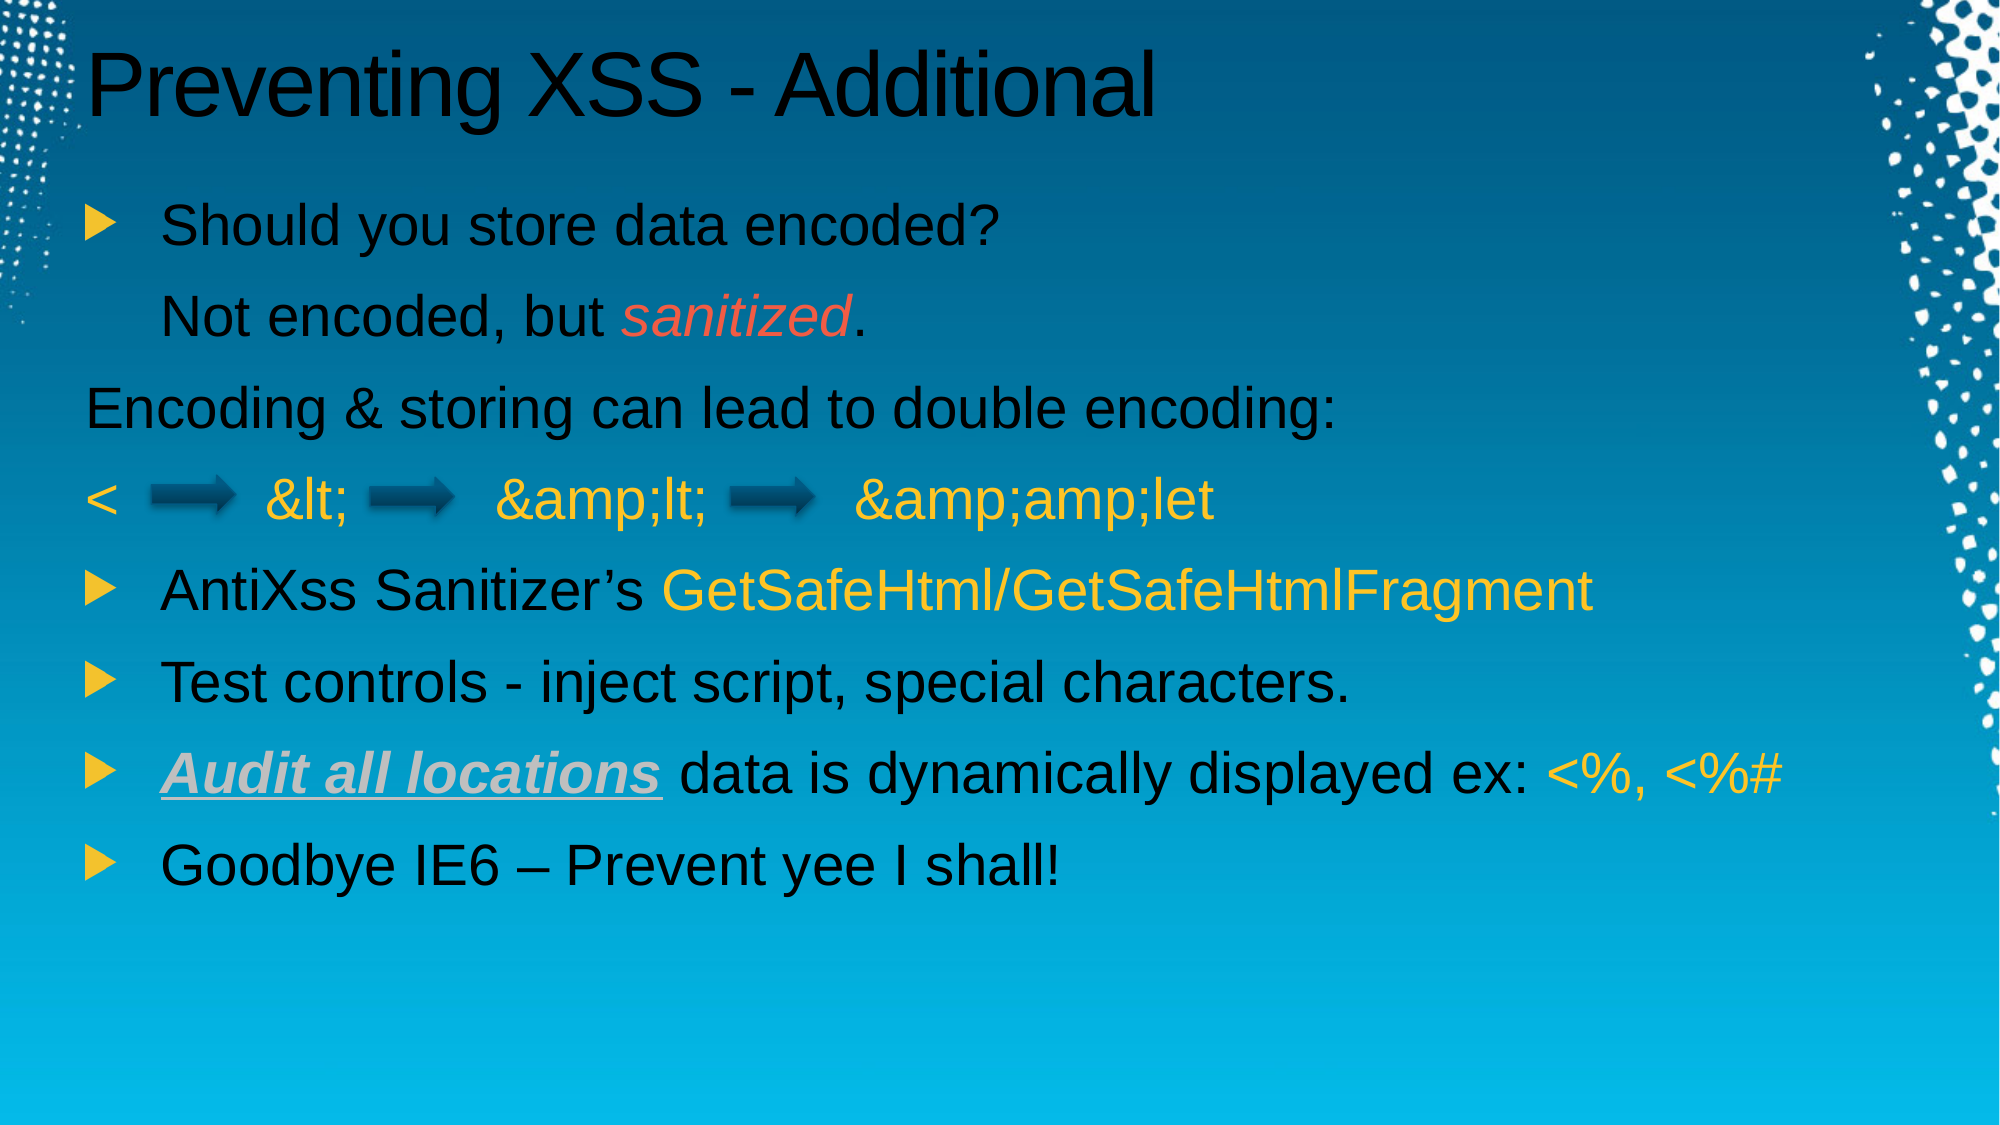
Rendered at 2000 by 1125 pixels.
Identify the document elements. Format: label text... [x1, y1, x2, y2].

picture [34, 101, 43, 111]
picture [43, 42, 49, 53]
picture [746, 757, 758, 792]
picture [526, 756, 543, 793]
picture [944, 579, 977, 609]
picture [58, 32, 66, 41]
picture [667, 506, 671, 518]
picture [1146, 579, 1175, 610]
picture [848, 855, 872, 884]
picture [784, 855, 809, 896]
picture [1970, 426, 1980, 436]
picture [1161, 672, 1165, 701]
picture [619, 580, 641, 609]
picture [17, 129, 23, 136]
picture [1914, 274, 1920, 291]
picture [1268, 763, 1273, 804]
picture [1015, 570, 1051, 610]
picture [491, 762, 520, 793]
picture [463, 672, 485, 701]
picture [1929, 27, 1945, 45]
picture [1914, 308, 1929, 326]
picture [985, 568, 989, 609]
text_box [150, 474, 237, 515]
picture [1434, 579, 1459, 621]
picture [450, 580, 454, 609]
picture [918, 573, 932, 610]
picture [1059, 579, 1085, 610]
picture [1935, 0, 2000, 306]
picture [896, 506, 914, 519]
picture [33, 0, 42, 10]
picture [1005, 672, 1032, 701]
picture [938, 580, 943, 609]
picture [33, 88, 42, 97]
picture [204, 580, 208, 609]
picture [797, 579, 826, 610]
picture [715, 763, 742, 792]
picture [47, 0, 57, 10]
picture [752, 849, 764, 884]
picture [606, 506, 610, 518]
picture [1957, 187, 1971, 200]
picture [1983, 404, 1992, 414]
picture [1168, 506, 1192, 519]
picture [1920, 257, 1932, 264]
picture [524, 580, 545, 609]
picture [472, 846, 497, 884]
picture [1583, 753, 1600, 777]
picture [317, 672, 342, 701]
picture [253, 666, 265, 701]
picture [1984, 349, 1992, 357]
picture [13, 41, 25, 49]
picture [759, 570, 791, 610]
picture [1915, 109, 1924, 119]
picture [1013, 514, 1017, 526]
picture [1276, 763, 1292, 792]
picture [818, 666, 830, 701]
picture [586, 580, 590, 609]
picture [29, 27, 38, 38]
text_box [729, 476, 816, 517]
picture [1212, 672, 1234, 701]
picture [1578, 573, 1592, 610]
picture [1968, 481, 1978, 492]
picture [696, 672, 718, 701]
picture [1963, 589, 1976, 607]
picture [658, 855, 683, 884]
picture [86, 662, 114, 696]
picture [162, 571, 197, 609]
picture [1993, 321, 2000, 339]
picture [1932, 235, 1943, 241]
picture [631, 762, 658, 793]
picture [1026, 763, 1037, 792]
picture [725, 672, 747, 701]
picture [1945, 213, 1955, 220]
picture [1988, 691, 2000, 709]
picture [1291, 672, 1295, 701]
picture [380, 666, 392, 701]
picture [215, 580, 226, 609]
picture [205, 763, 236, 793]
picture [376, 751, 390, 792]
picture [1922, 200, 1934, 207]
picture [1978, 517, 1987, 527]
picture [18, 0, 29, 6]
picture [1240, 666, 1252, 701]
picture [1638, 787, 1642, 800]
picture [1955, 246, 1965, 256]
picture [588, 506, 592, 518]
picture [55, 62, 62, 69]
picture [740, 573, 754, 610]
picture [86, 205, 114, 239]
picture [1089, 573, 1103, 610]
picture [827, 568, 842, 609]
picture [1145, 763, 1170, 804]
picture [1180, 672, 1207, 701]
picture [161, 753, 197, 792]
picture [417, 580, 444, 609]
picture [86, 753, 114, 787]
picture [307, 506, 311, 518]
picture [264, 571, 295, 609]
picture [1293, 579, 1326, 609]
picture [1992, 438, 2000, 448]
picture [966, 506, 970, 518]
picture [1926, 344, 1939, 358]
list Should you store data encoded? Not encoded, but sanitized. Encoding & storing can lead to double encoding: < &lt; &amp;lt; &amp;amp;let AntiXss Sanitizer’s GetSafeHtml/GetSafeHtmlFragment Test controls - inject script, special characters. Audit all locations data is dynamically displayed ex: <%, <%# Goodbye IE6 – Prevent yee I shall! [85, 177, 1914, 506]
picture [554, 506, 565, 519]
picture [163, 663, 193, 701]
picture [42, 31, 53, 39]
picture [164, 846, 200, 884]
picture [326, 762, 355, 793]
picture [1988, 547, 2000, 561]
picture [268, 506, 302, 519]
picture [1195, 579, 1221, 610]
picture [1060, 506, 1064, 518]
picture [816, 855, 840, 884]
picture [1008, 763, 1020, 792]
picture [948, 506, 952, 518]
picture [569, 672, 580, 701]
picture [368, 855, 392, 884]
picture [1229, 570, 1261, 609]
picture [408, 751, 422, 792]
picture [24, 72, 32, 79]
picture [1374, 763, 1399, 792]
picture [1935, 379, 1948, 391]
picture [1928, 399, 1939, 415]
picture [1258, 672, 1283, 701]
picture [635, 672, 657, 701]
picture [361, 672, 372, 701]
picture [1342, 763, 1367, 804]
picture [702, 752, 706, 792]
picture [1108, 506, 1133, 531]
picture [1946, 525, 1956, 533]
picture [1950, 359, 1960, 366]
picture [698, 514, 702, 526]
picture [18, 13, 26, 19]
picture [1991, 637, 2000, 652]
picture [1889, 152, 1901, 166]
picture [316, 855, 332, 884]
picture [995, 568, 1009, 610]
picture [868, 672, 890, 701]
picture [971, 855, 982, 884]
picture [1203, 506, 1213, 519]
picture [1044, 506, 1055, 519]
picture [1095, 506, 1099, 518]
picture [31, 131, 37, 138]
picture [1972, 312, 1985, 322]
picture [1925, 87, 1941, 99]
picture [845, 579, 871, 610]
picture [553, 580, 578, 609]
picture [1066, 672, 1088, 701]
picture [1952, 502, 1967, 516]
picture [1097, 661, 1101, 701]
picture [242, 855, 267, 884]
picture [1312, 763, 1339, 792]
picture [1730, 768, 1747, 793]
picture [1914, 164, 1923, 177]
picture [460, 762, 489, 793]
picture [1948, 413, 1958, 424]
picture [99, 506, 116, 513]
picture [558, 672, 562, 701]
picture [1711, 753, 1738, 792]
picture [1941, 324, 1952, 332]
picture [1925, 141, 1935, 155]
picture [293, 844, 297, 884]
picture [233, 574, 245, 609]
picture [1406, 763, 1420, 792]
picture [1942, 465, 1958, 483]
picture [41, 59, 48, 67]
picture [1958, 445, 1968, 460]
picture [1953, 301, 1962, 312]
picture [689, 855, 713, 884]
picture [945, 763, 956, 792]
picture [9, 84, 15, 91]
picture [193, 672, 218, 701]
picture [1991, 747, 2000, 765]
picture [602, 672, 627, 701]
picture [332, 580, 354, 609]
picture [28, 42, 36, 53]
picture [275, 763, 287, 792]
picture [796, 672, 812, 701]
picture [424, 762, 455, 793]
picture [1077, 506, 1081, 518]
picture [337, 855, 362, 896]
picture [6, 97, 12, 105]
picture [11, 55, 21, 64]
picture [45, 16, 55, 24]
picture [26, 57, 34, 68]
picture [665, 570, 701, 610]
picture [1919, 367, 1930, 378]
picture [1921, 0, 1934, 8]
picture [571, 846, 599, 884]
picture [56, 47, 64, 55]
picture [461, 580, 472, 609]
picture [30, 14, 40, 23]
picture [321, 506, 331, 519]
picture [857, 506, 891, 519]
picture [1237, 763, 1259, 792]
picture [1981, 604, 2000, 620]
picture [292, 756, 309, 793]
picture [0, 24, 9, 33]
picture [3, 10, 11, 18]
picture [1026, 506, 1044, 519]
picture [10, 69, 17, 78]
picture [1593, 753, 1620, 792]
picture [239, 751, 273, 793]
picture [435, 846, 464, 884]
picture [544, 763, 556, 792]
picture [609, 855, 613, 884]
picture [978, 506, 1003, 531]
picture [308, 844, 313, 884]
picture [914, 506, 925, 519]
picture [1550, 579, 1573, 609]
picture [1969, 625, 1985, 642]
picture [1349, 570, 1377, 609]
picture [929, 855, 951, 884]
picture [1455, 763, 1480, 792]
picture [1156, 506, 1160, 518]
picture [16, 22, 23, 34]
picture [1960, 392, 1970, 403]
picture [1930, 291, 1941, 297]
title Preventing XSS - Additional [85, 37, 1914, 138]
picture [931, 506, 935, 518]
picture [1946, 155, 1961, 167]
picture [965, 763, 992, 792]
picture [1938, 122, 1950, 133]
picture [962, 672, 984, 701]
picture [1487, 763, 1509, 792]
picture [1994, 382, 2000, 391]
picture [1142, 514, 1146, 526]
picture [585, 672, 593, 713]
picture [1963, 535, 1977, 550]
picture [709, 579, 735, 610]
picture [86, 571, 114, 604]
picture [209, 855, 234, 884]
picture [303, 580, 325, 609]
picture [998, 763, 1002, 792]
picture [1942, 269, 1953, 276]
picture [1402, 579, 1431, 610]
picture [274, 855, 288, 884]
picture [1211, 752, 1215, 792]
picture [871, 763, 885, 792]
picture [960, 844, 964, 884]
picture [1267, 573, 1281, 610]
picture [934, 763, 938, 792]
picture [756, 672, 760, 701]
picture [1177, 568, 1192, 609]
picture [1963, 335, 1972, 344]
picture [930, 672, 955, 701]
picture [16, 143, 21, 151]
picture [498, 506, 532, 519]
picture [723, 855, 727, 884]
picture [596, 762, 627, 792]
picture [33, 116, 40, 124]
picture [1980, 460, 1987, 469]
picture [618, 506, 643, 531]
picture [226, 672, 248, 701]
picture [1549, 760, 1577, 787]
picture [38, 74, 47, 80]
picture [86, 845, 114, 879]
picture [901, 763, 926, 804]
picture [1974, 683, 1985, 694]
picture [662, 666, 674, 701]
picture [1667, 760, 1695, 787]
picture [1972, 570, 1986, 583]
picture [1990, 492, 2000, 505]
picture [536, 506, 554, 519]
picture [417, 672, 442, 701]
picture [1059, 763, 1081, 792]
picture [1109, 570, 1141, 610]
picture [890, 752, 894, 792]
picture [287, 672, 309, 701]
picture [764, 763, 791, 792]
picture [1995, 582, 2000, 595]
picture [1310, 672, 1332, 701]
picture [1088, 763, 1115, 792]
picture [1982, 714, 1993, 729]
picture [628, 855, 652, 884]
picture [991, 855, 1018, 884]
picture [907, 672, 923, 701]
picture [1935, 431, 1946, 449]
picture [1612, 768, 1629, 793]
picture [399, 672, 403, 701]
picture [571, 506, 575, 518]
picture [899, 672, 904, 713]
picture [1701, 753, 1718, 777]
picture [681, 506, 691, 519]
picture [1287, 580, 1292, 609]
picture [1515, 579, 1541, 610]
picture [350, 672, 354, 701]
picture [788, 672, 793, 713]
picture [0, 40, 9, 45]
picture [1973, 368, 1982, 380]
picture [359, 751, 373, 792]
picture [1108, 672, 1119, 701]
picture [1751, 754, 1782, 792]
picture [683, 763, 697, 792]
picture [1955, 557, 1965, 573]
picture [1979, 657, 1995, 676]
picture [880, 570, 912, 609]
picture [379, 571, 409, 609]
picture [1469, 580, 1474, 609]
picture [560, 762, 591, 793]
picture [1128, 672, 1155, 701]
picture [825, 763, 847, 792]
picture [1385, 579, 1398, 609]
picture [1192, 763, 1206, 792]
picture [734, 855, 745, 884]
picture [0, 155, 5, 163]
picture [1335, 568, 1339, 609]
picture [339, 514, 343, 526]
picture [1935, 177, 1945, 189]
picture [653, 514, 657, 526]
picture [1425, 752, 1429, 792]
picture [492, 574, 504, 609]
picture [54, 76, 60, 83]
text_box [369, 476, 456, 517]
picture [1963, 278, 1976, 291]
picture [1475, 579, 1508, 609]
